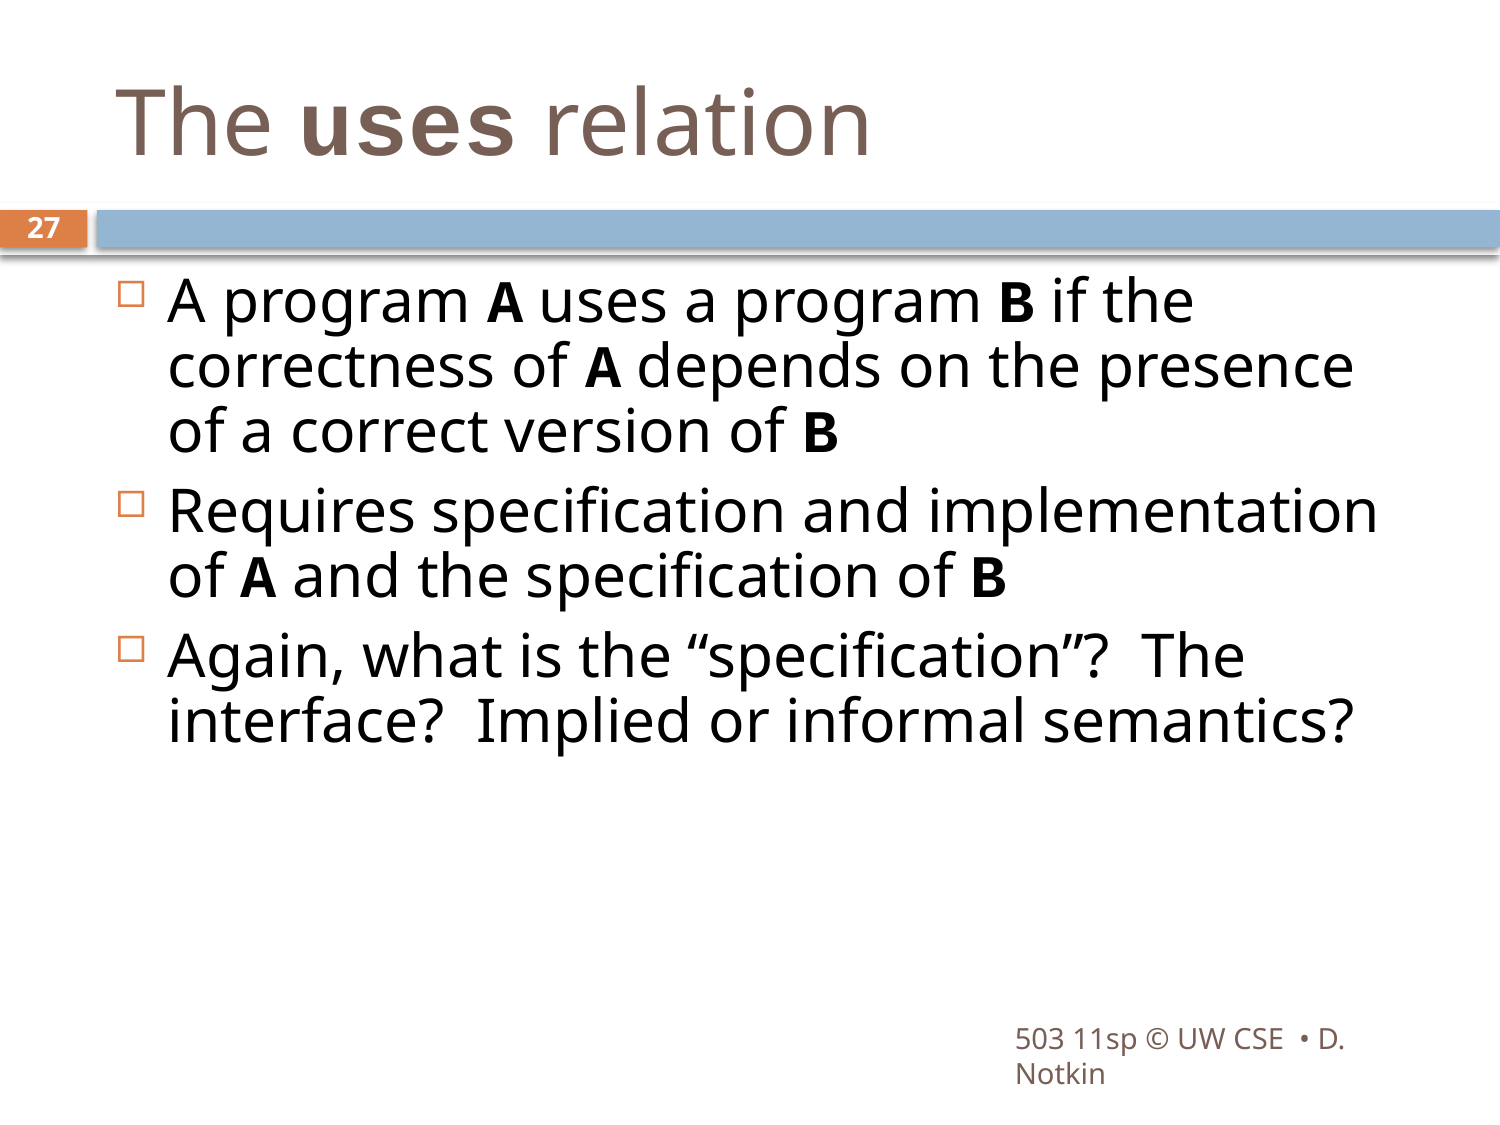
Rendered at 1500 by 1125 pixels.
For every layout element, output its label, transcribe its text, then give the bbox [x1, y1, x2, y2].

list A program A uses a program B if the correctness of A depends on the presence of a correct version of B Requires specification and implementation of A and the specification of B Again, what is the “specification”? The interface? Implied or informal semantics? [100, 262, 1438, 1005]
slide_number 27 [0, 208, 88, 249]
slide_number 503 11sp © UW CSE • D. Notkin [999, 1025, 1438, 1085]
title The uses relation [100, 37, 1438, 200]
